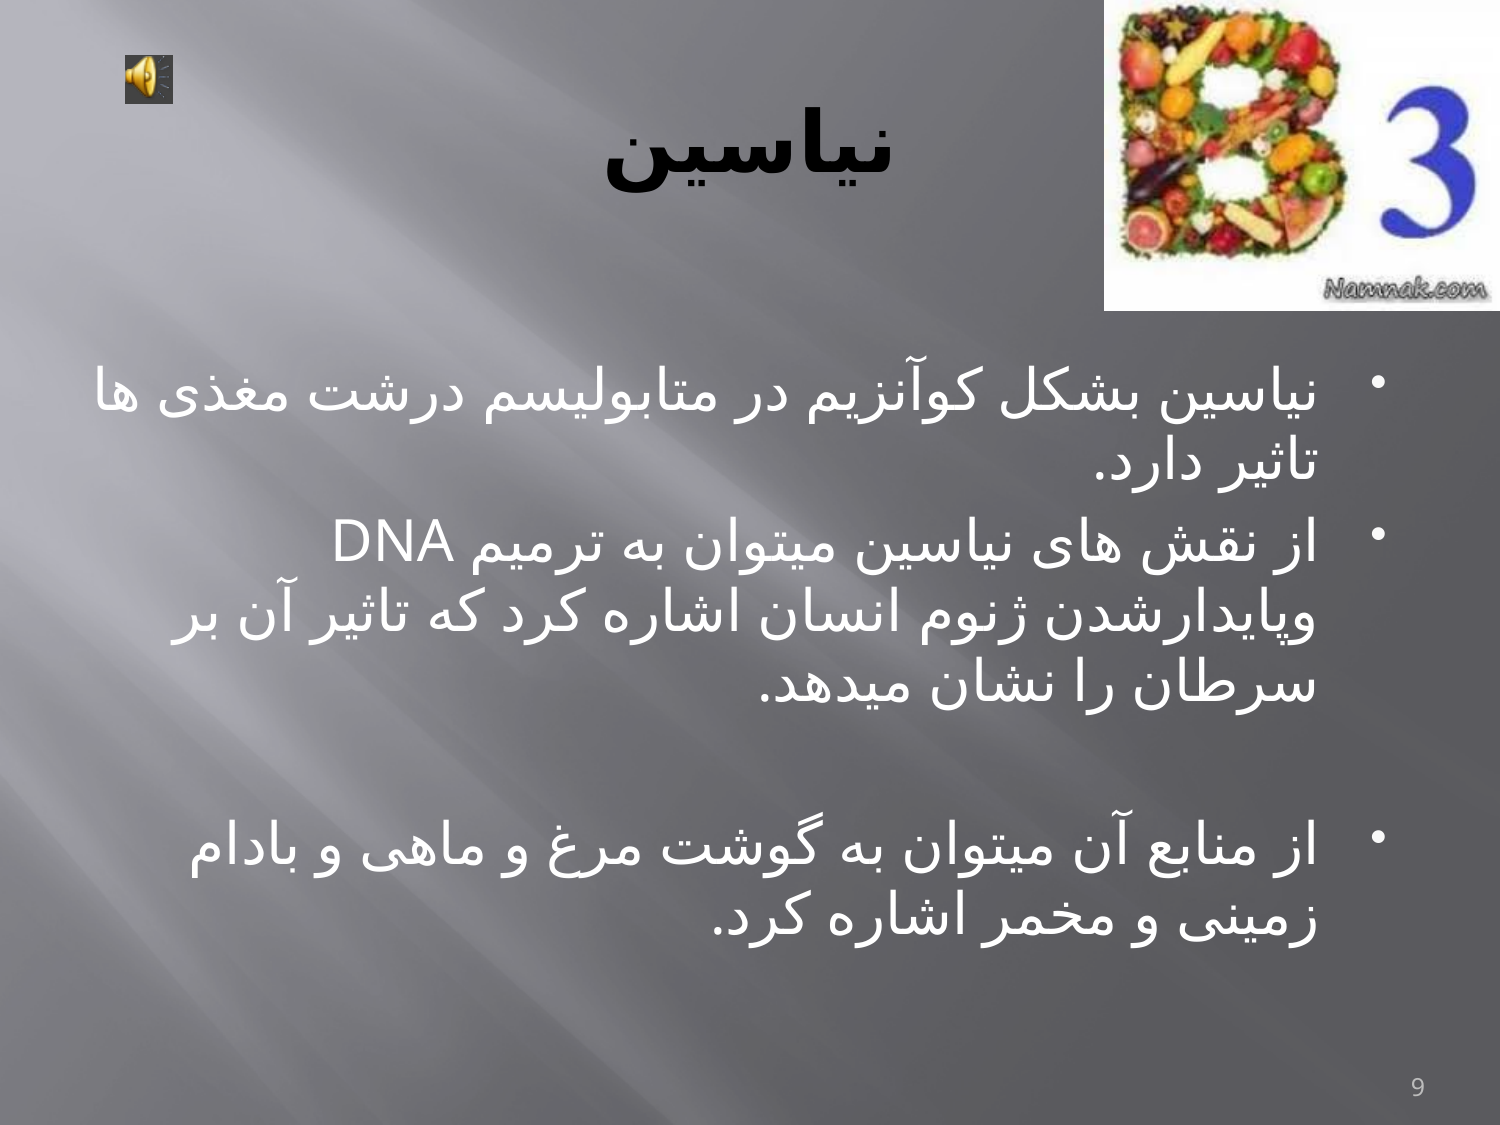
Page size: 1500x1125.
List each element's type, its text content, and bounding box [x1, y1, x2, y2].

list نیاسین بشکل کوآنزیم در متابولیسم درشت مغذی ها تاثیر دارد. از نقش های نیاسین میتوان به ترمیم DNA وپایدارشدن ژنوم انسان اشاره کرد که تاثیر آن بر سرطان را نشان میدهد. از منابع آن میتوان به گوشت مرغ و ماهی و بادام زمینی و مخمر اشاره کرد. [75, 262, 1425, 1035]
slide_number 9 [1299, 1052, 1425, 1113]
picture [1104, 0, 1500, 312]
title نیاسین [75, 45, 1104, 233]
picture [123, 54, 175, 105]
